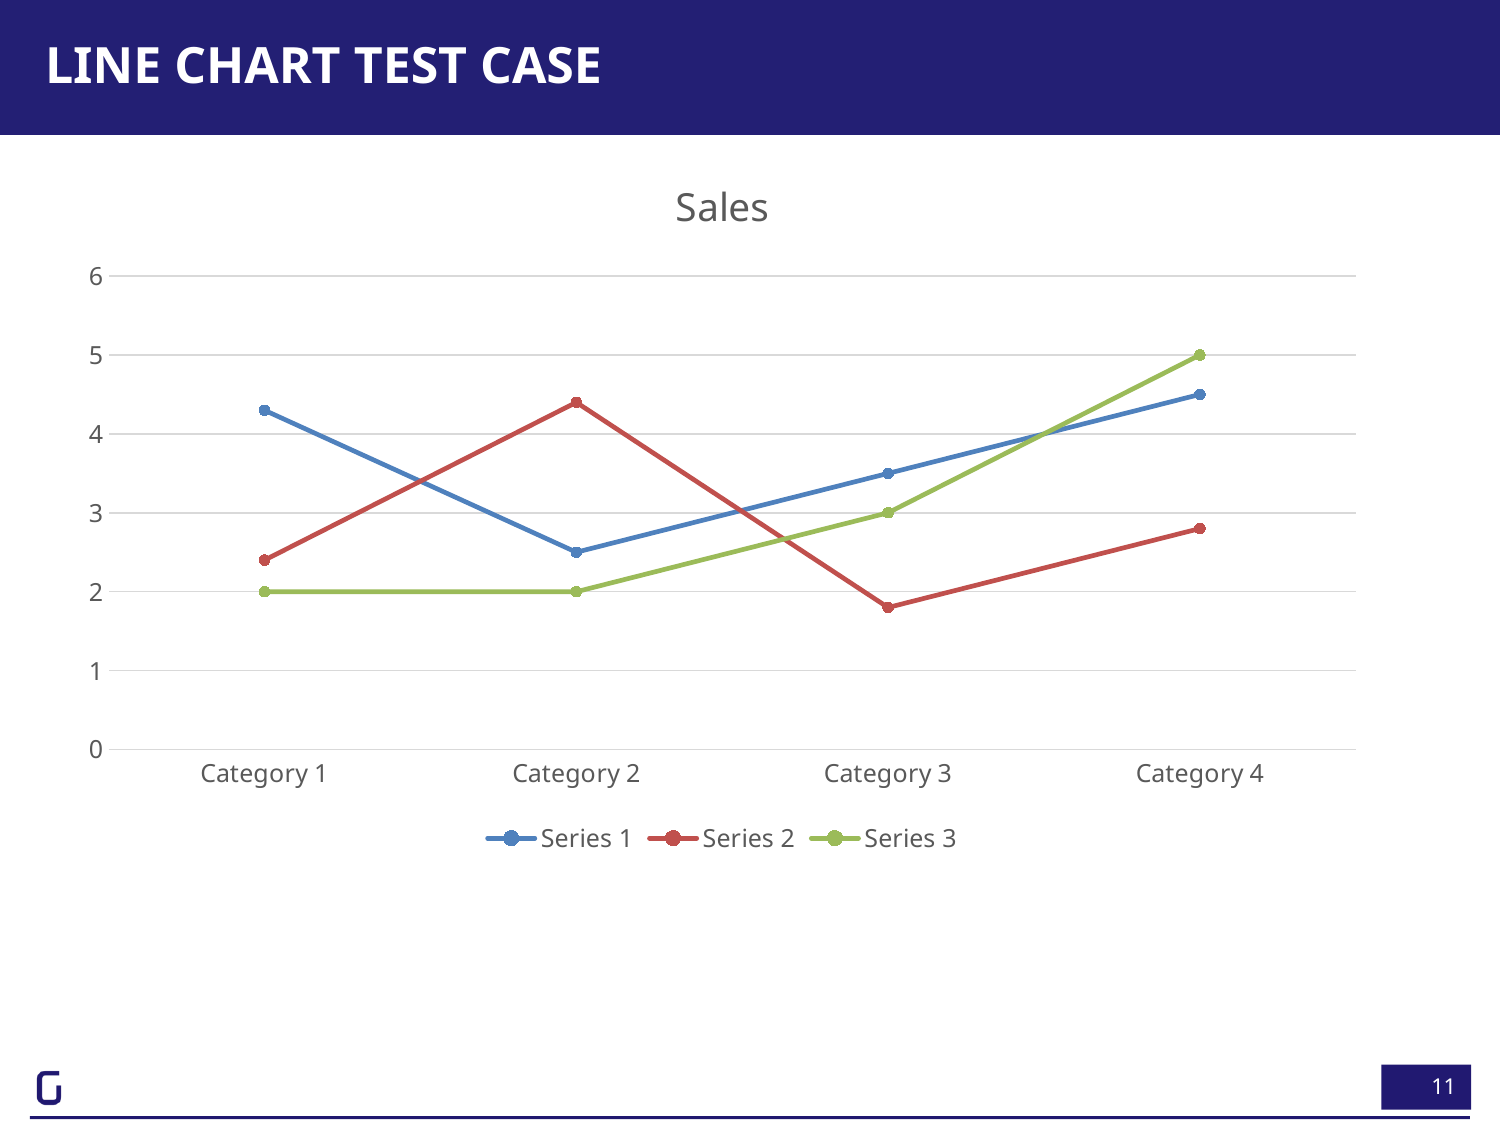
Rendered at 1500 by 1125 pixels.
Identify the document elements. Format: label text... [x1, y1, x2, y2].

chart [62, 145, 1383, 862]
title Line Chart test Case [30, 15, 1470, 120]
picture [30, 1064, 67, 1110]
